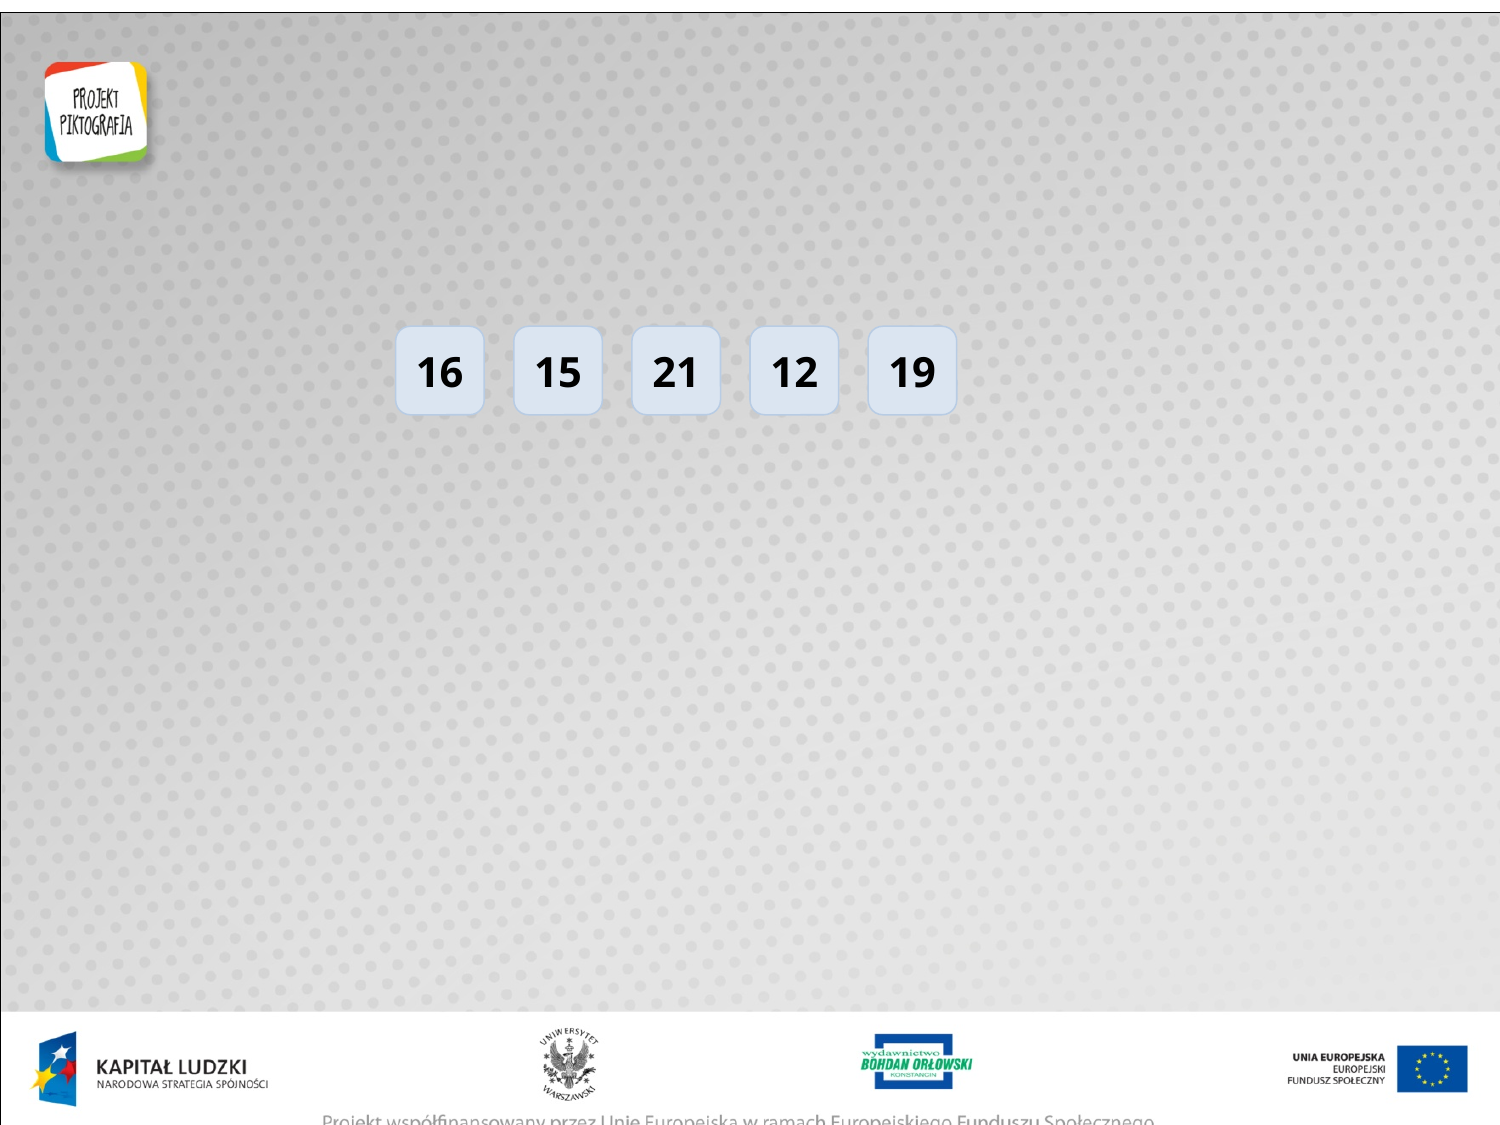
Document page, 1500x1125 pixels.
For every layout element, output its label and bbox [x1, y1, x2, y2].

text_box [395, 325, 957, 416]
picture [0, 11, 1500, 1125]
